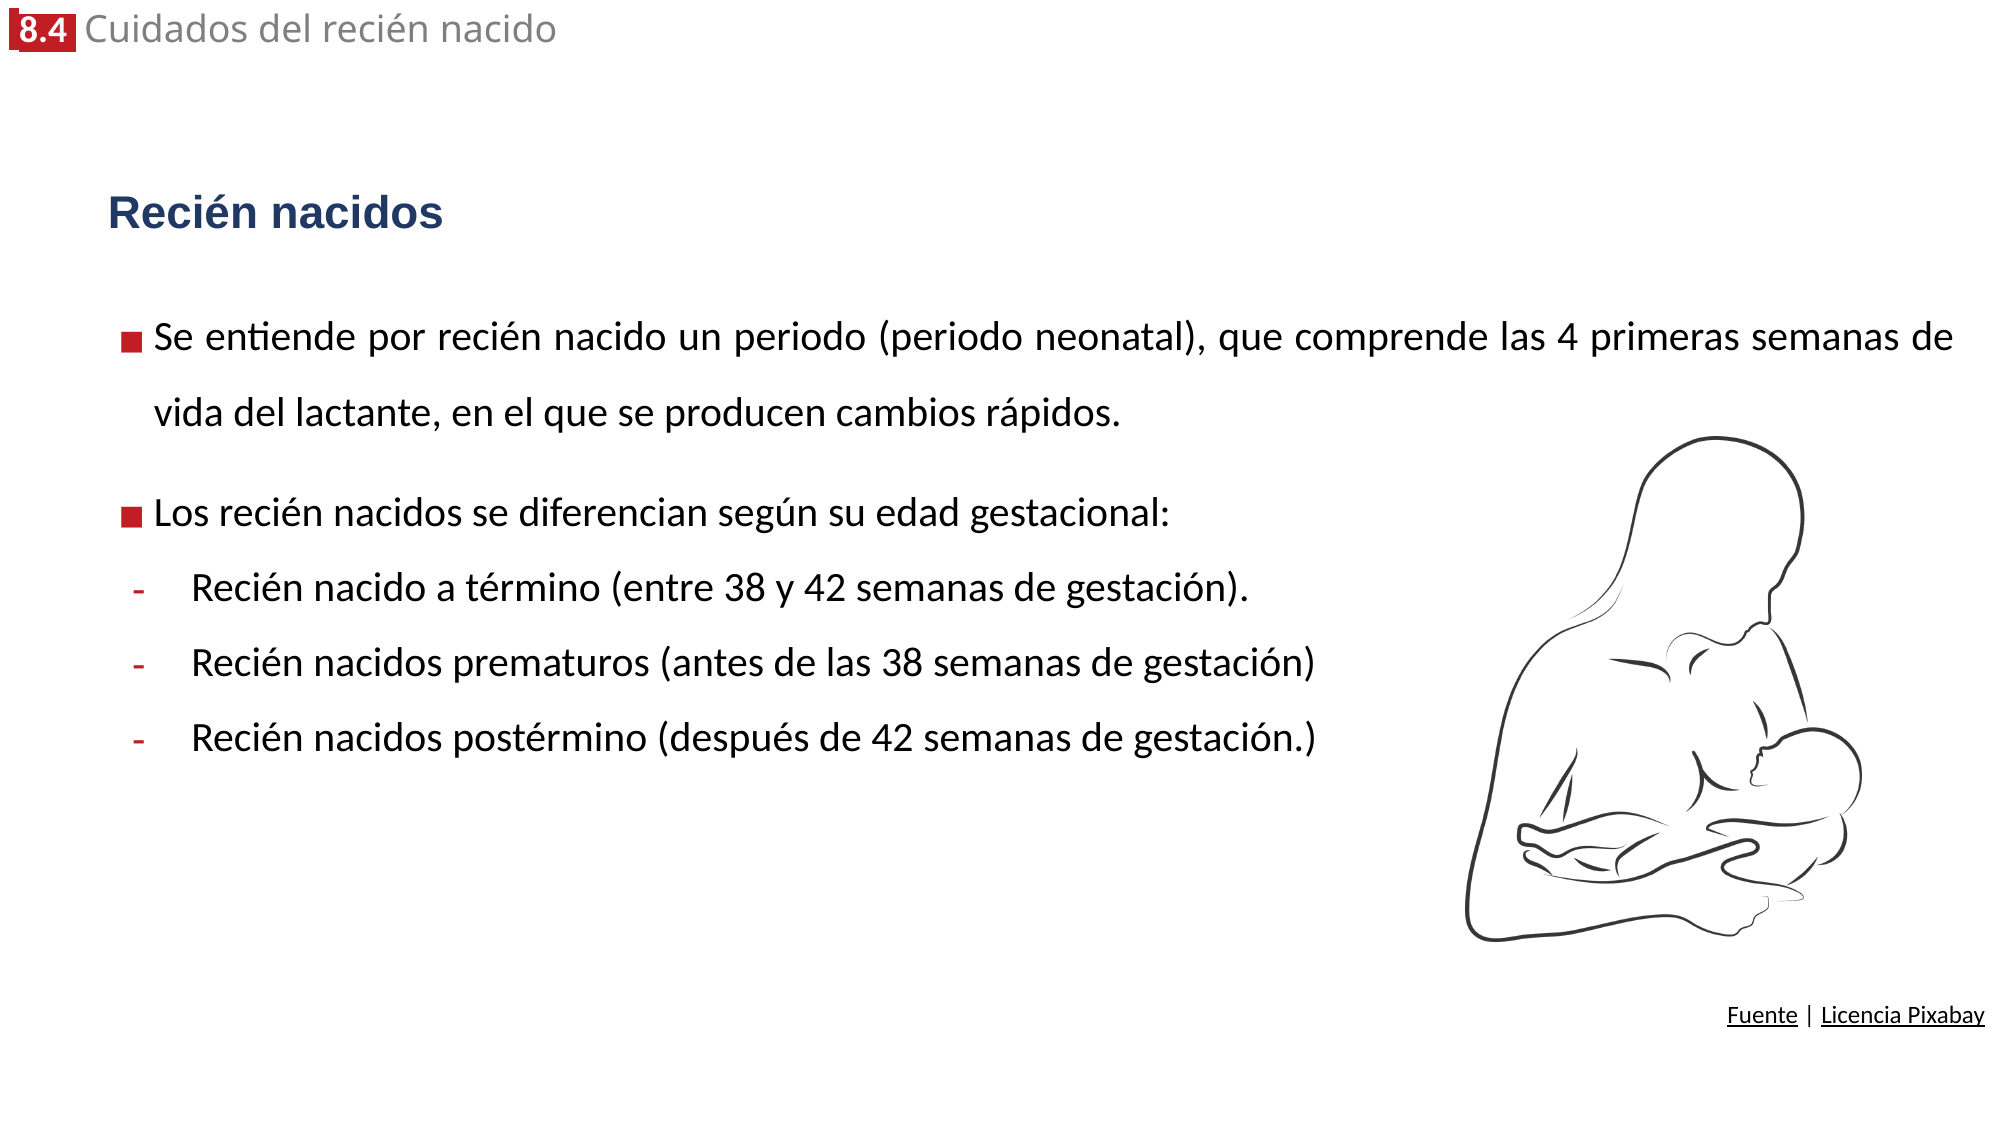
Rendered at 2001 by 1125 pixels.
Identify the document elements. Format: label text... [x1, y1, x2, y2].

list Se entiende por recién nacido un periodo (periodo neonatal), que comprende las 4 primeras semanas de vida del lactante, en el que se producen cambios rápidos. Los recién nacidos se diferencian según su edad gestacional: Recién nacido a término (entre 38 y 42 semanas de gestación). Recién nacidos prematuros (antes de las 38 semanas de gestación) Recién nacidos postérmino (después de 42 semanas de gestación.) [101, 276, 1971, 934]
picture [1465, 436, 1862, 942]
text_box Fuente | Licencia Pixabay [1604, 991, 2000, 1037]
text_box Recién nacidos [92, 160, 1908, 260]
